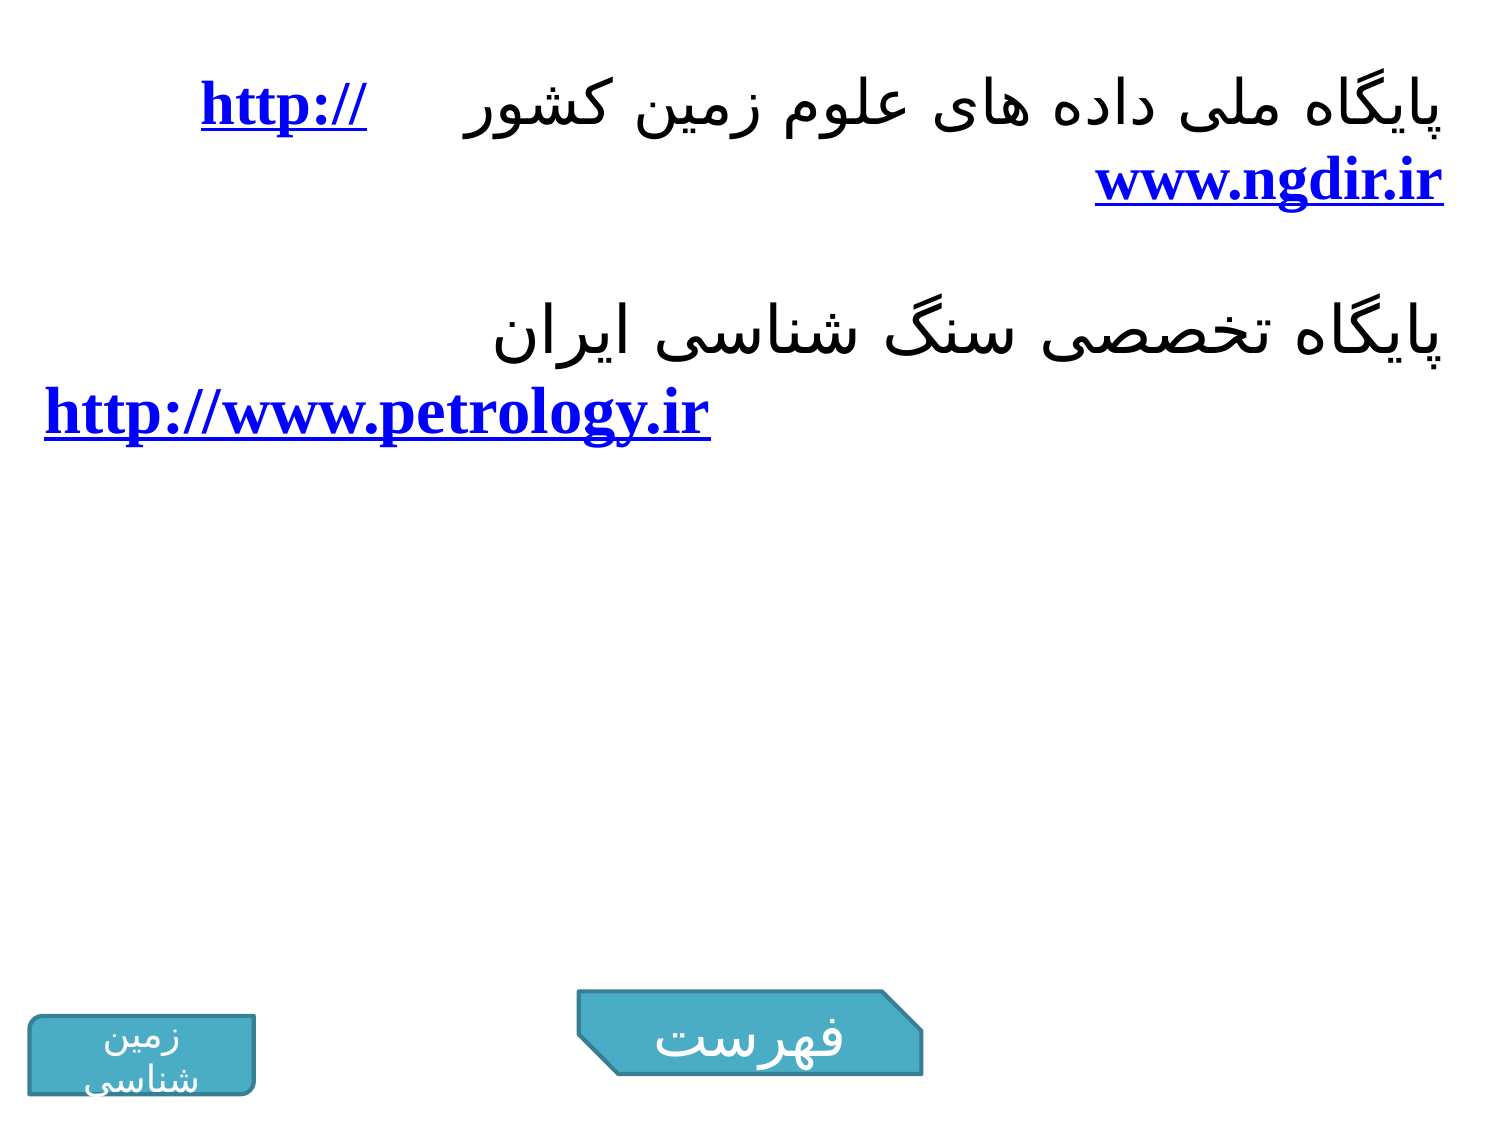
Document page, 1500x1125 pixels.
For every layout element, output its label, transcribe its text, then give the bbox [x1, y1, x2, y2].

text_box پایگاه ملی داده های علوم زمین کشور http://www.ngdir.ir پایگاه تخصصی سنگ شناسی ایران http://www.petrology.ir [29, 54, 1459, 534]
text_box زمین شناسی [27, 1013, 256, 1097]
text_box فهرست [576, 989, 924, 1077]
